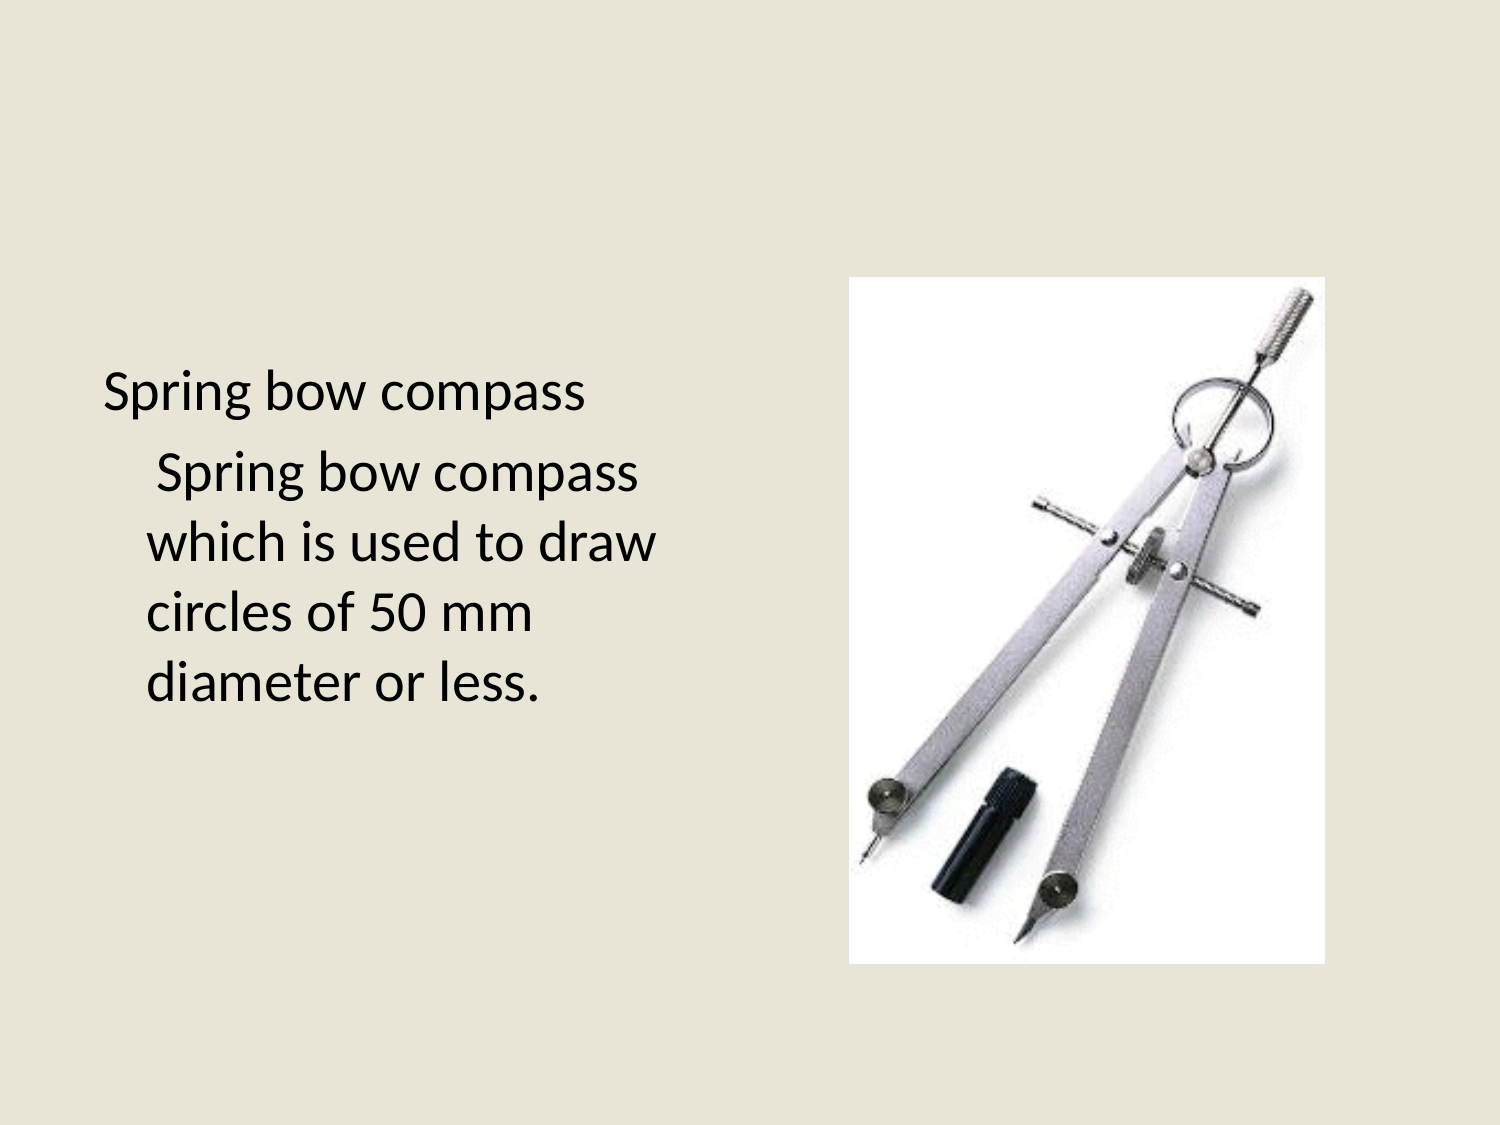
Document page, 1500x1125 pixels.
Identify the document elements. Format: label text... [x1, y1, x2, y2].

list Spring bow compass Spring bow compass which is used to draw circles of 50 mm diameter or less. [75, 262, 738, 1005]
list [849, 277, 1326, 965]
